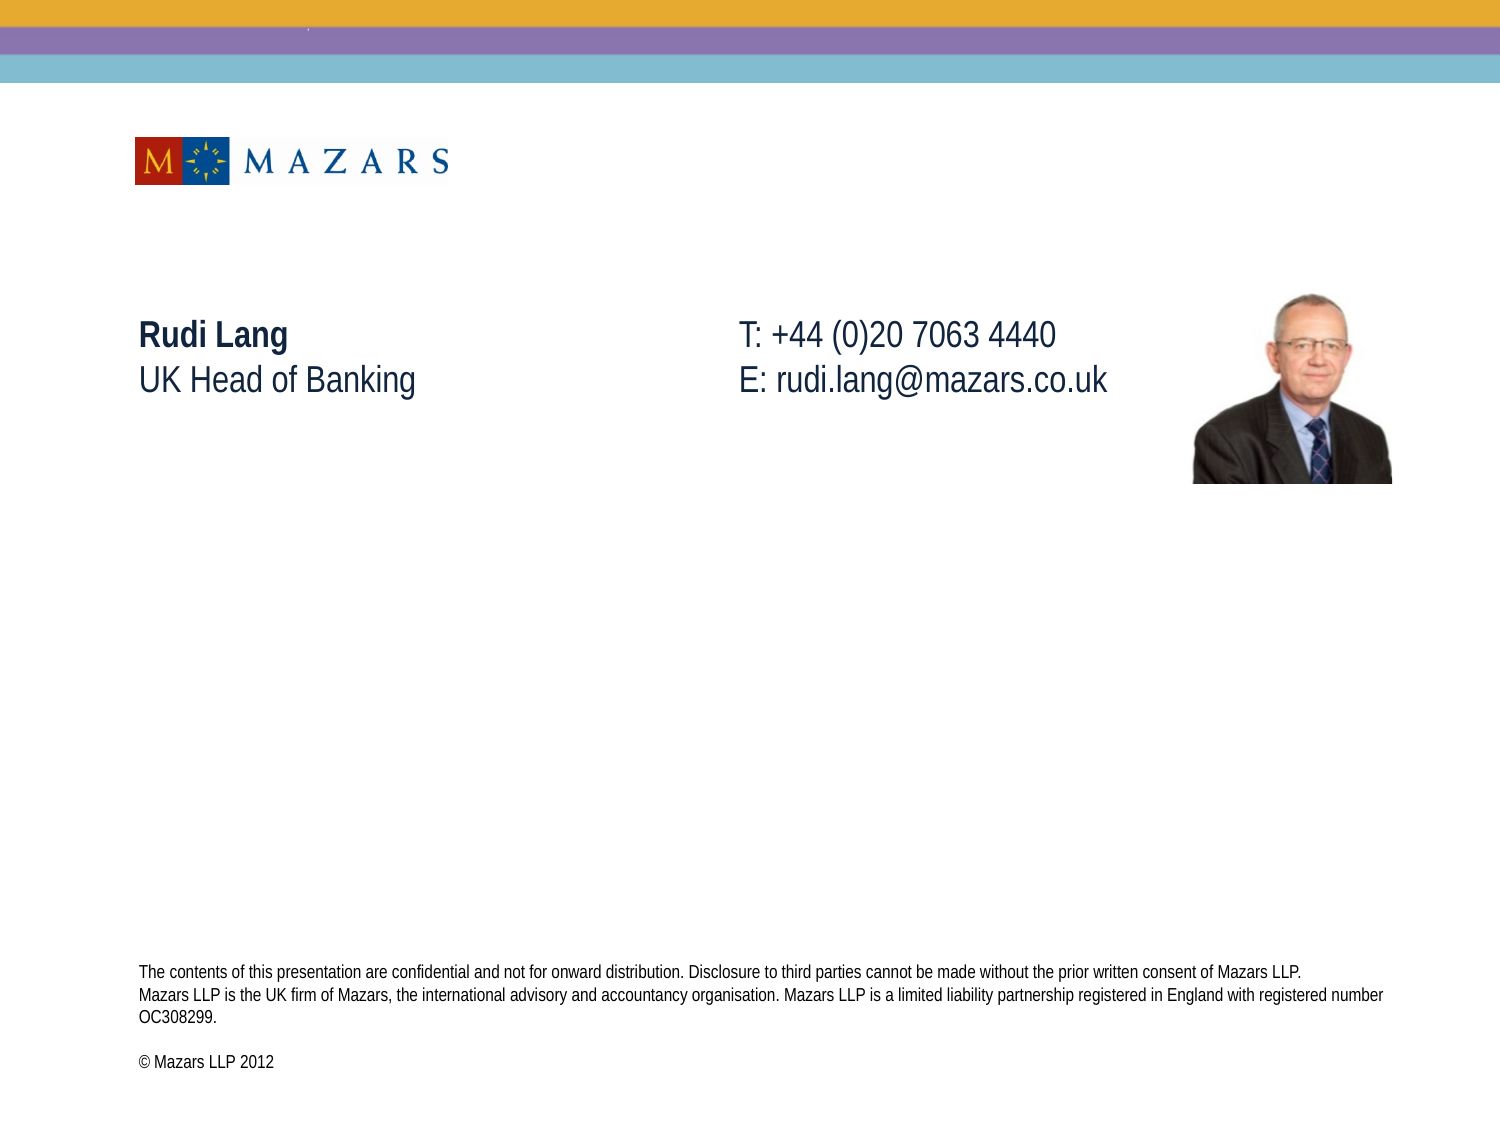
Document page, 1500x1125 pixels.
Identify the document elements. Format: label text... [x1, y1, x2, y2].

text_box The contents of this presentation are confidential and not for onward distribution. Disclosure to third parties cannot be made without the prior written consent of Mazars LLP. Mazars LLP is the UK firm of Mazars, the international advisory and accountancy organisation. Mazars LLP is a limited liability partnership registered in England with registered number OC308299. © Mazars LLP 2012 [123, 952, 1435, 1080]
text_box Rudi Lang T: +44 (0)20 7063 4440 UK Head of Banking E: rudi.lang@mazars.co.uk [123, 303, 1182, 408]
picture [0, 0, 1500, 84]
picture [135, 136, 449, 185]
picture [1187, 278, 1393, 484]
